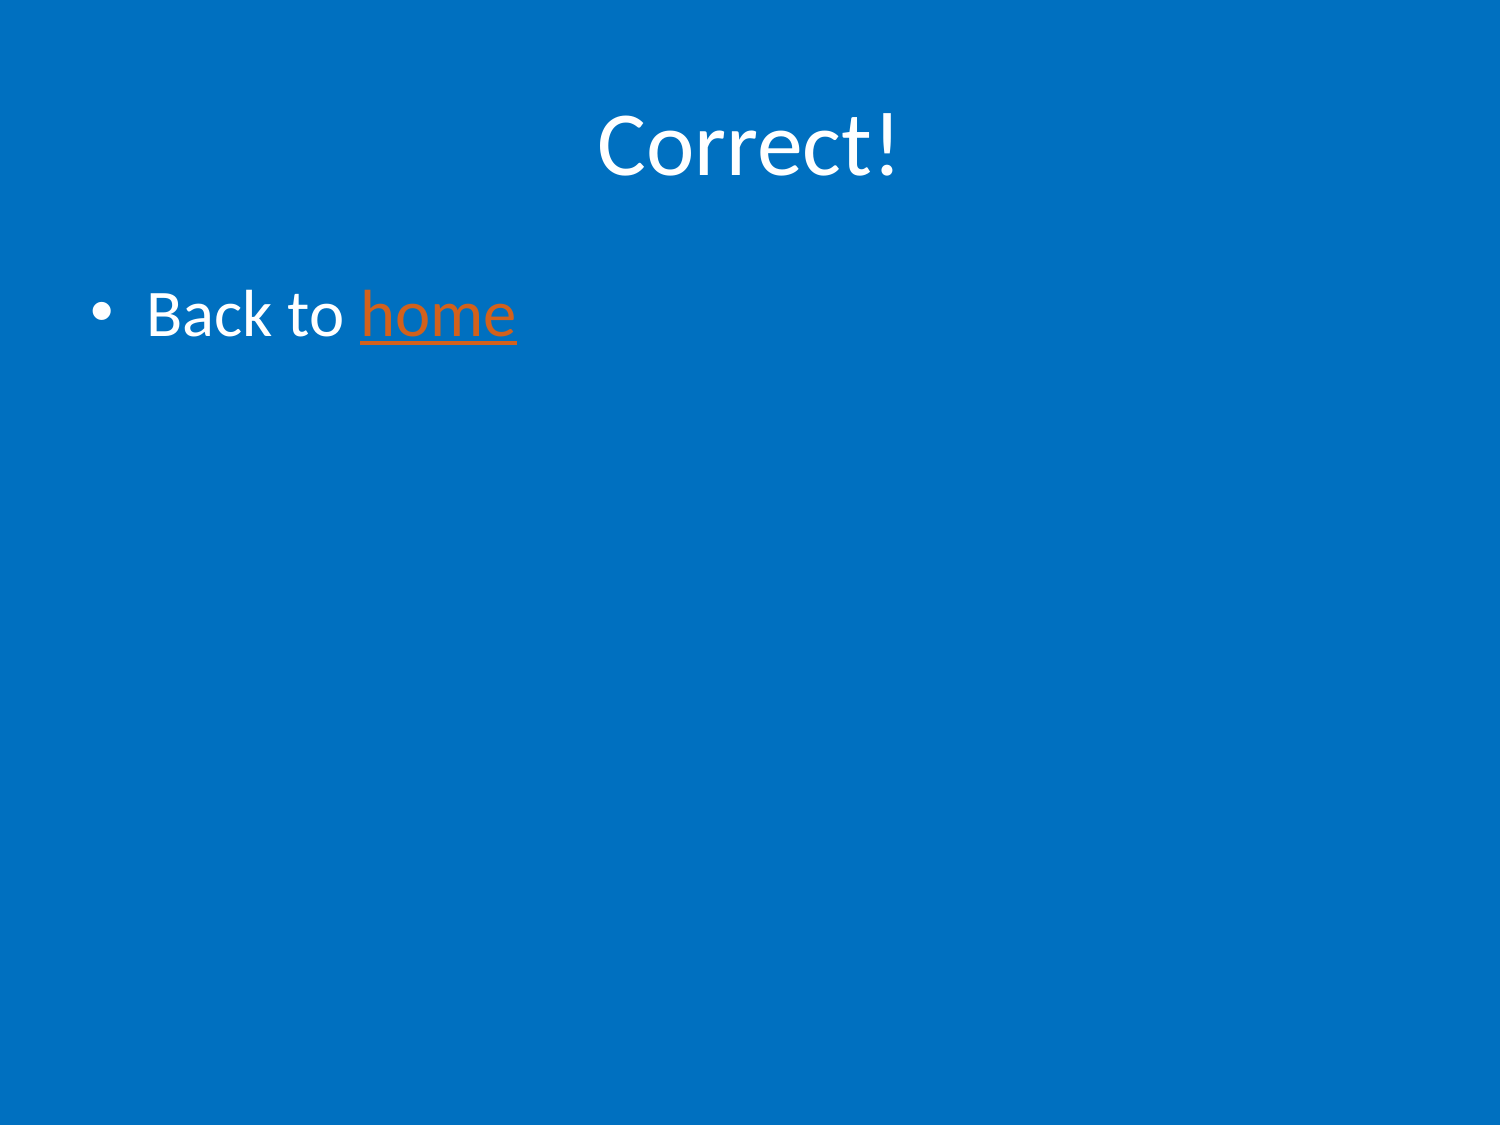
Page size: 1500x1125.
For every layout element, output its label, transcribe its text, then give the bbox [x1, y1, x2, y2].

title Correct! [75, 45, 1425, 233]
list Back to home [75, 262, 1425, 1005]
